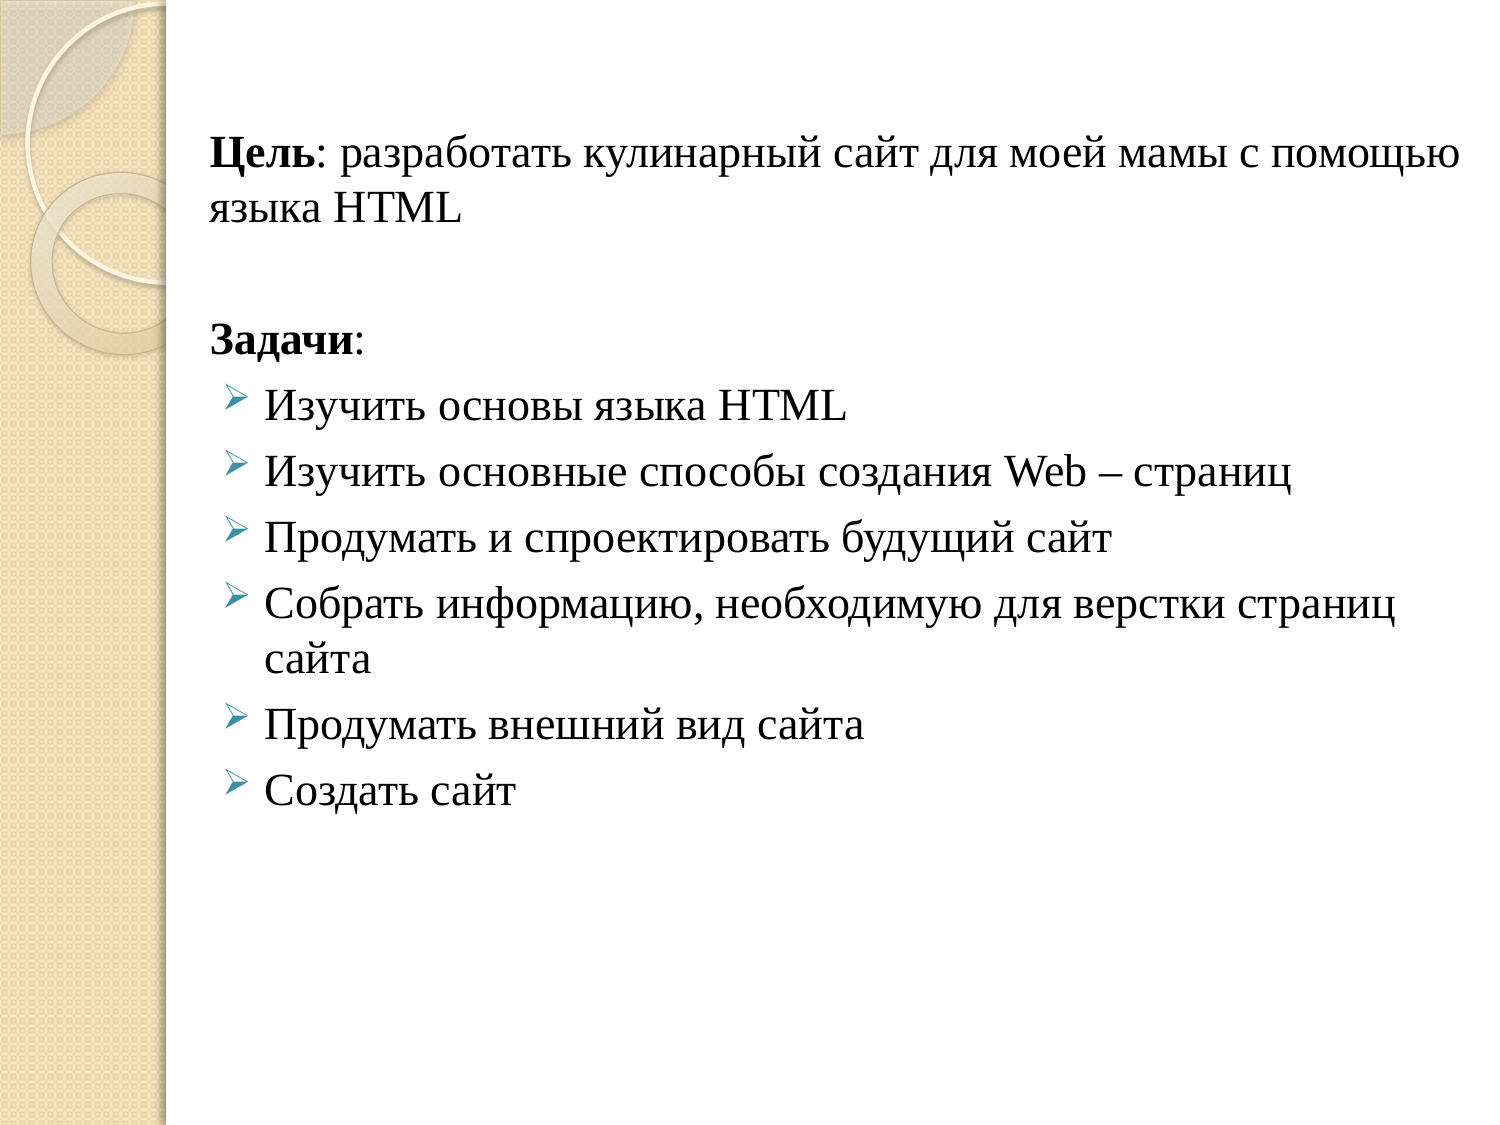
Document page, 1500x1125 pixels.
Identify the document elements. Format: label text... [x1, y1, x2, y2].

list Цель: разработать кулинарный сайт для моей мамы с помощью языка HTML Задачи: Изучить основы языка HTML Изучить основные способы создания Web – страниц Продумать и спроектировать будущий сайт Собрать информацию, необходимую для верстки страниц сайта Продумать внешний вид сайта Создать сайт [194, 113, 1500, 823]
